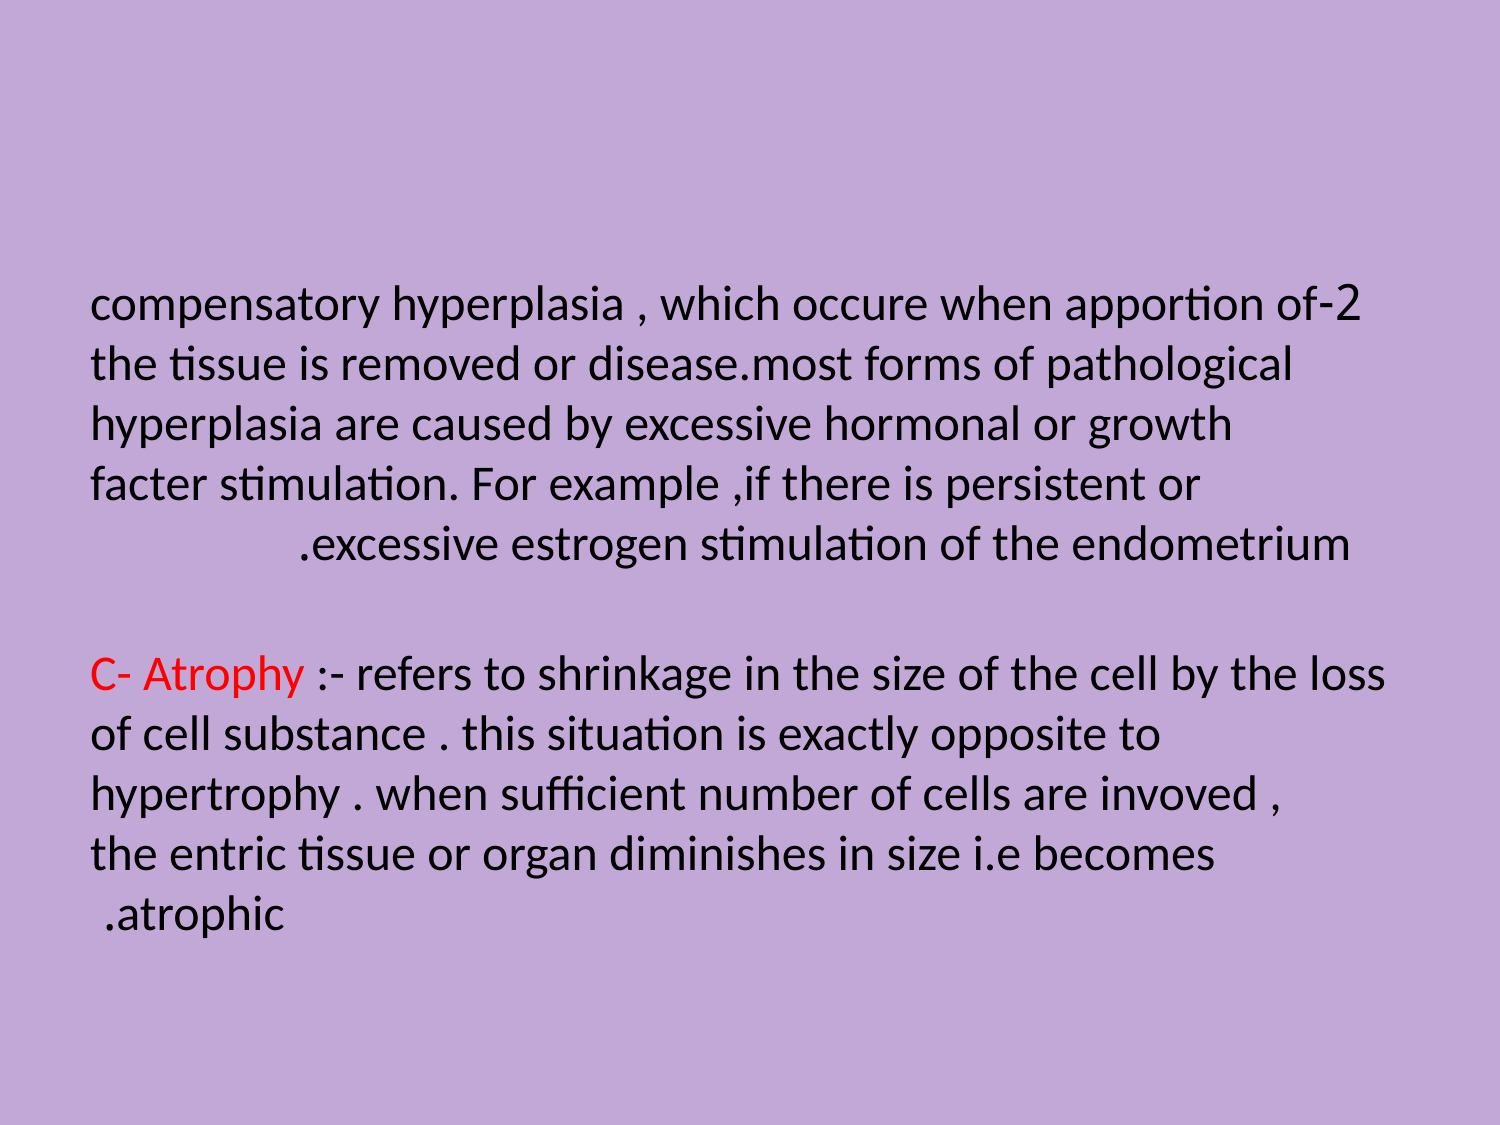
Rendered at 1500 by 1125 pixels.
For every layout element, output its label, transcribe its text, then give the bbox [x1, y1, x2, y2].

list 2-compensatory hyperplasia , which occure when apportion of the tissue is removed or disease.most forms of pathological hyperplasia are caused by excessive hormonal or growth facter stimulation. For example ,if there is persistent or excessive estrogen stimulation of the endometrium. C- Atrophy :- refers to shrinkage in the size of the cell by the loss of cell substance . this situation is exactly opposite to hypertrophy . when sufficient number of cells are invoved , the entric tissue or organ diminishes in size i.e becomes atrophic. [75, 262, 1425, 1005]
